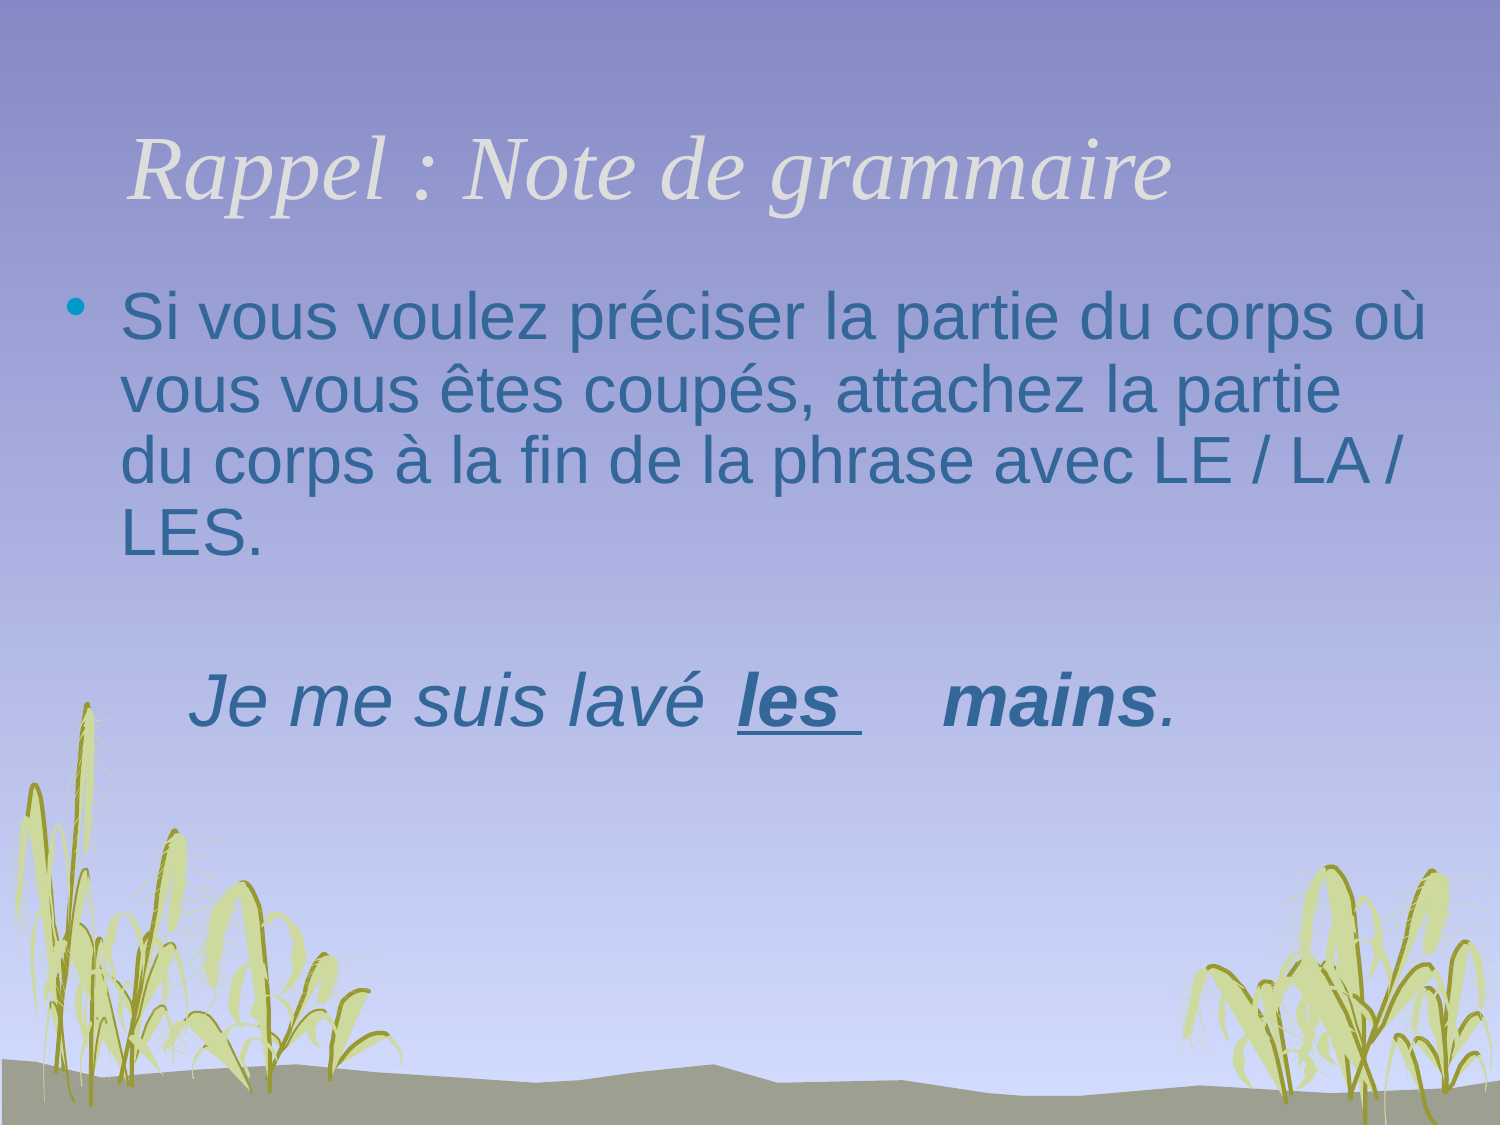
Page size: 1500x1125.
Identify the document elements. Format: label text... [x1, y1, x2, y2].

title Rappel : Note de grammaire [112, 68, 1388, 257]
text_box Je me suis lavé [174, 644, 722, 745]
list Si vous voulez préciser la partie du corps où vous vous êtes coupés, attachez la partie du corps à la fin de la phrase avec LE / LA / LES. [49, 274, 1451, 913]
text_box les [722, 644, 1320, 745]
